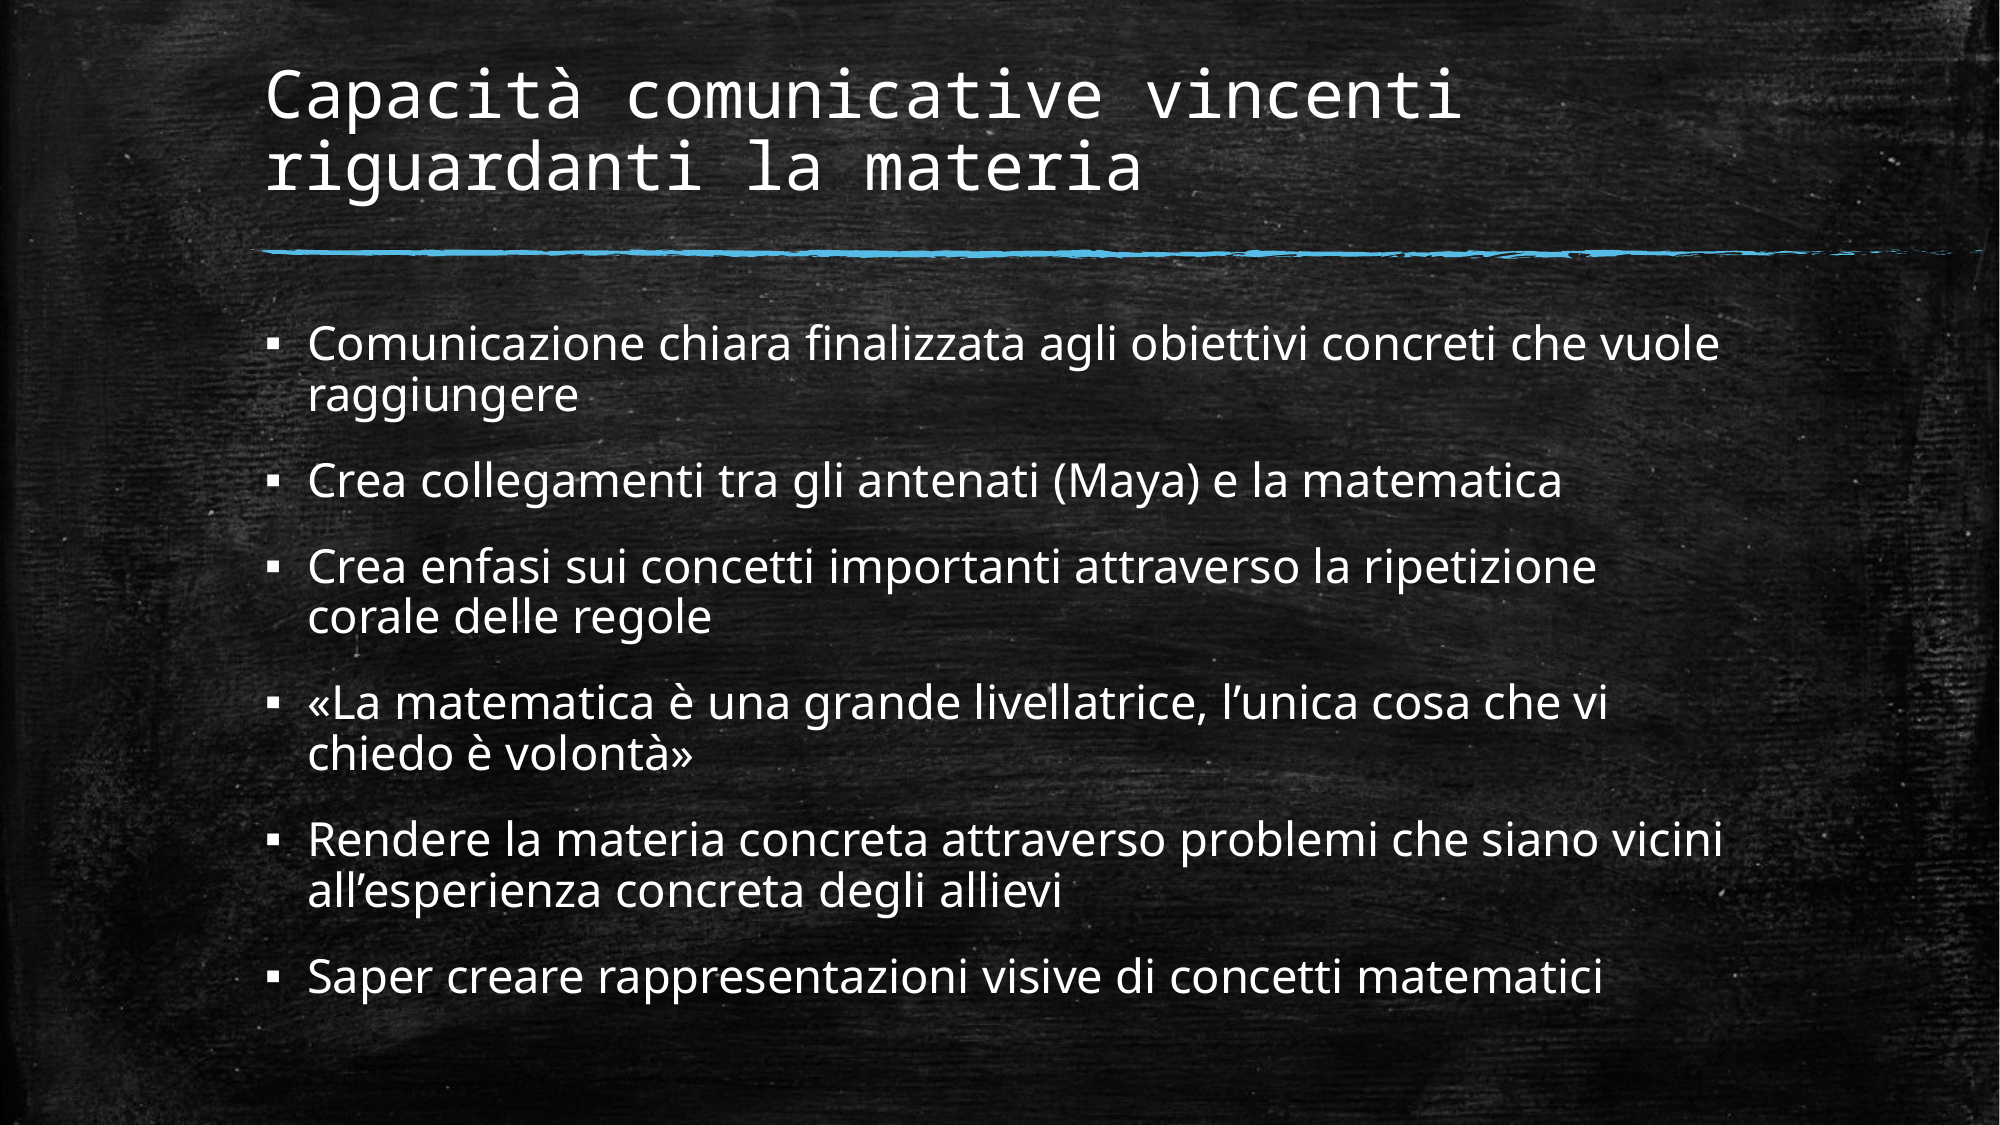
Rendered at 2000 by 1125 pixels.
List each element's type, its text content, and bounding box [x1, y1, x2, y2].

list Comunicazione chiara finalizzata agli obiettivi concreti che vuole raggiungere Crea collegamenti tra gli antenati (Maya) e la matematica Crea enfasi sui concetti importanti attraverso la ripetizione corale delle regole «La matematica è una grande livellatrice, l’unica cosa che vi chiedo è volontà» Rendere la materia concreta attraverso problemi che siano vicini all’esperienza concreta degli allievi Saper creare rappresentazioni visive di concetti matematici [249, 312, 1750, 1013]
title Capacità comunicative vincenti riguardanti la materia [249, 45, 1750, 213]
